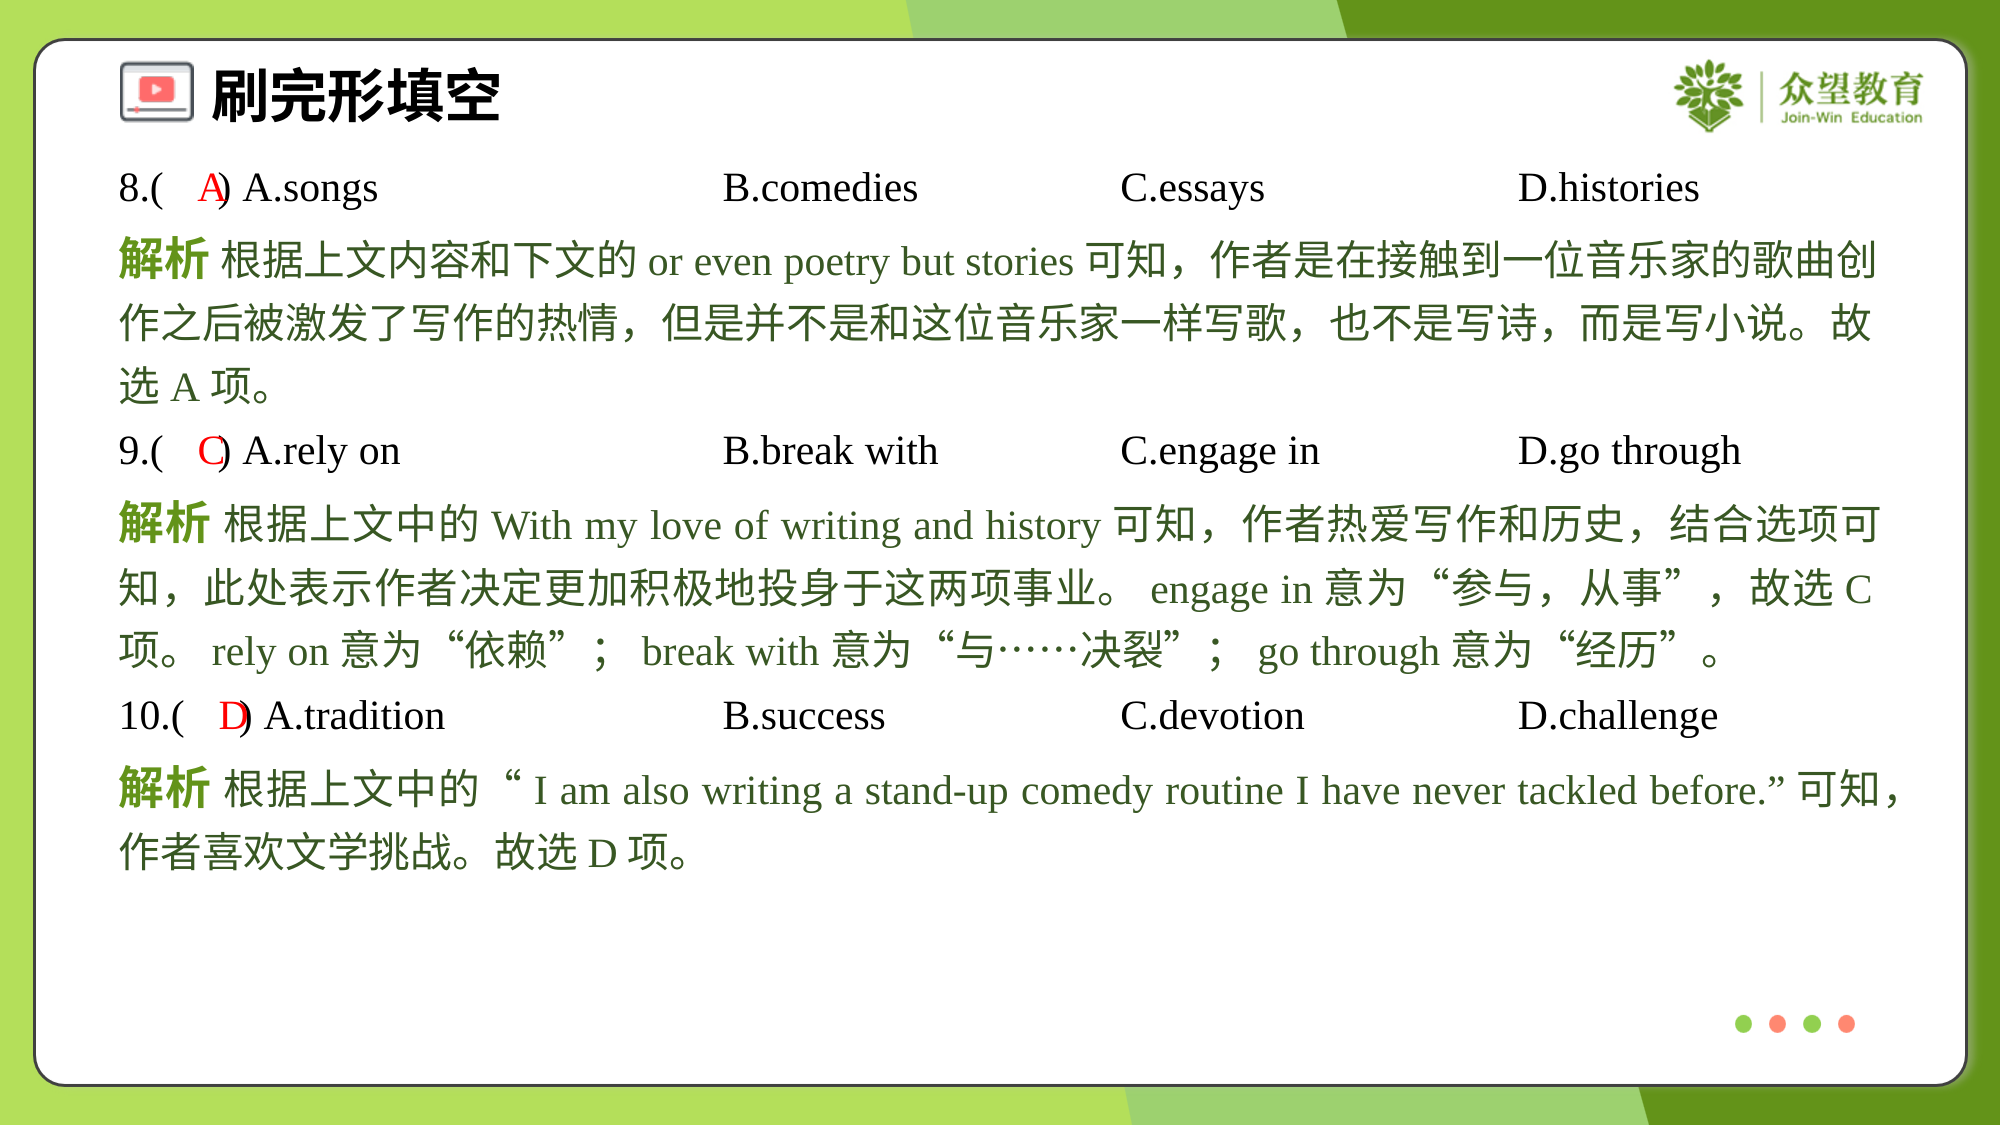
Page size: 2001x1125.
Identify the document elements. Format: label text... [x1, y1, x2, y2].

text_box C [192, 410, 231, 469]
text_box 9.( ) A.rely on B.break with C.engage in D.go through [231, 410, 1883, 468]
text_box 8.( ) A.songs B.comedies C.essays D.histories [118, 146, 192, 204]
text_box 10.( ) A.tradition B.success C.devotion D.challenge [118, 675, 213, 733]
text_box 8.( ) A.songs B.comedies C.essays D.histories [233, 146, 1883, 204]
text_box A [192, 146, 233, 205]
text_box 解析 根据上文中的“I am also writing a stand-up comedy routine I have never tackled before.”可知，作者喜欢文学挑战。故选D项。 [118, 744, 1883, 872]
text_box 解析 根据上文内容和下文的or even poetry but stories可知，作者是在接触到一位音乐家的歌曲创作之后被激发了写作的热情，但是并不是和这位音乐家一样写歌，也不是写诗，而是写小说。故选A项。 [118, 215, 1883, 405]
text_box 9.( ) A.rely on B.break with C.engage in D.go through [118, 410, 192, 468]
picture [0, 0, 2000, 1125]
text_box 10.( ) A.tradition B.success C.devotion D.challenge [254, 675, 1883, 733]
text_box D [213, 675, 254, 733]
text_box 解析 根据上文中的With my love of writing and history可知，作者热爱写作和历史，结合选项可知，此处表示作者决定更加积极地投身于这两项事业。engage in意为“参与，从事”，故选C项。rely on意为“依赖”；break with意为“与……决裂”；go through意为“经历”。 [118, 480, 1883, 669]
